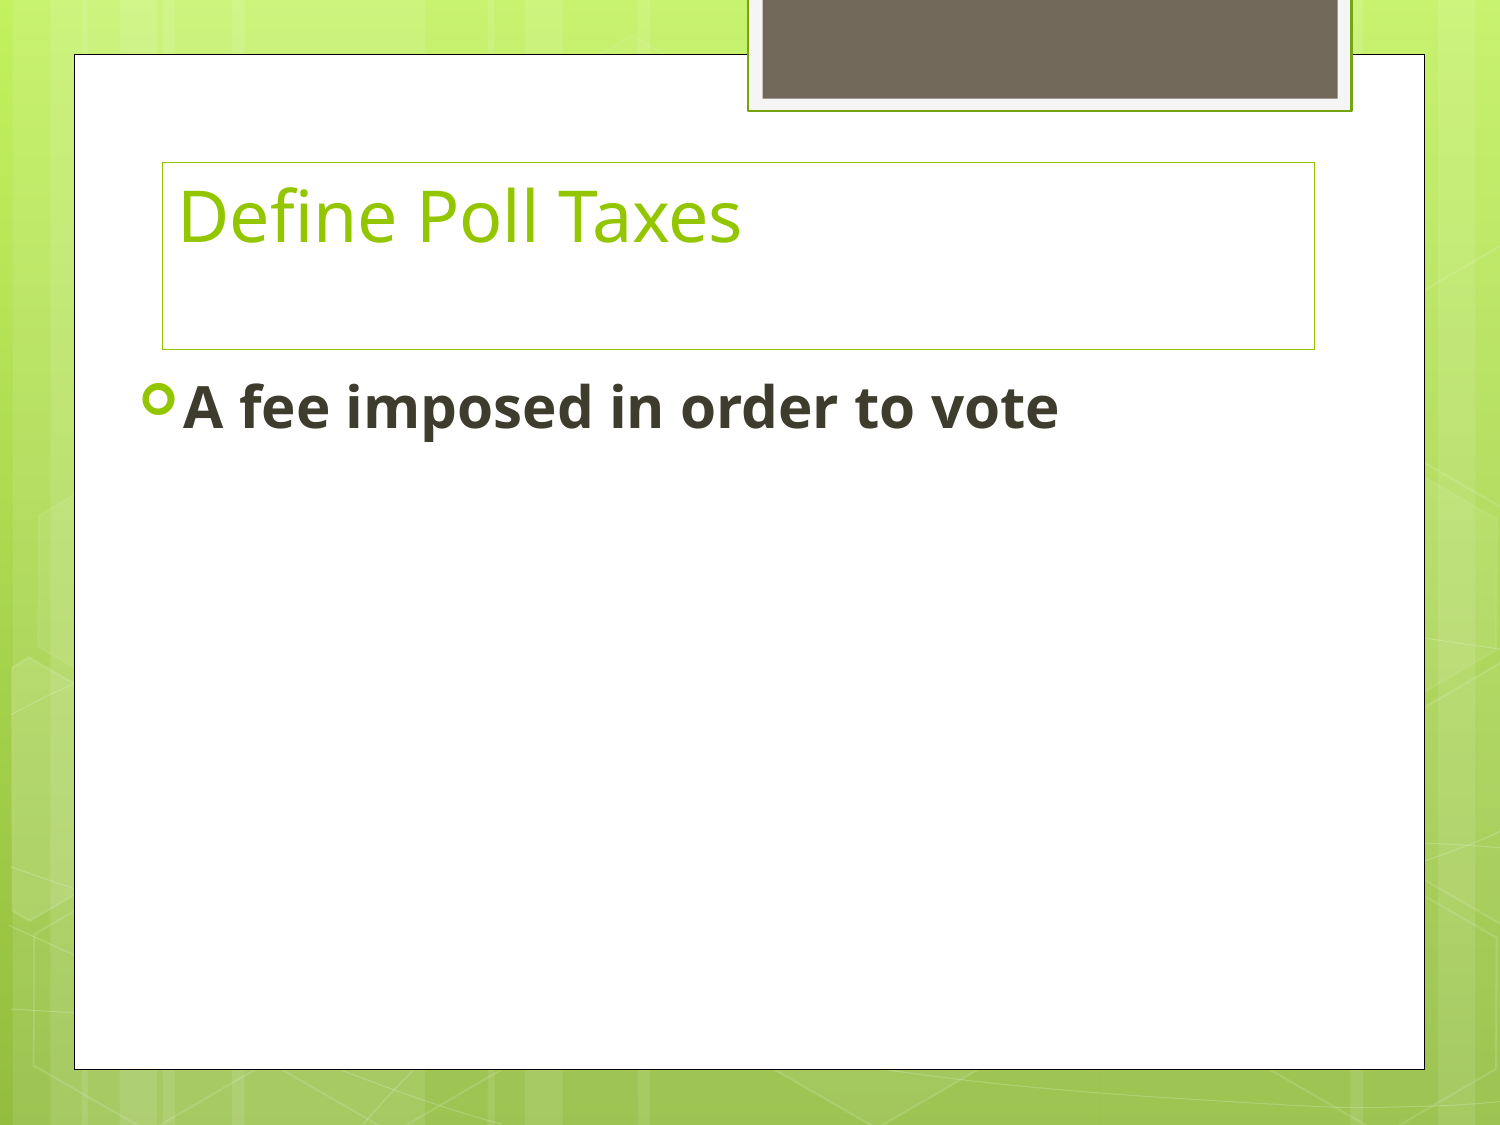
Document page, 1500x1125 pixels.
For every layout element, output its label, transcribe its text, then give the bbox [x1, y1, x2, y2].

list A fee imposed in order to vote [112, 362, 1400, 990]
title Define Poll Taxes [162, 162, 1315, 350]
